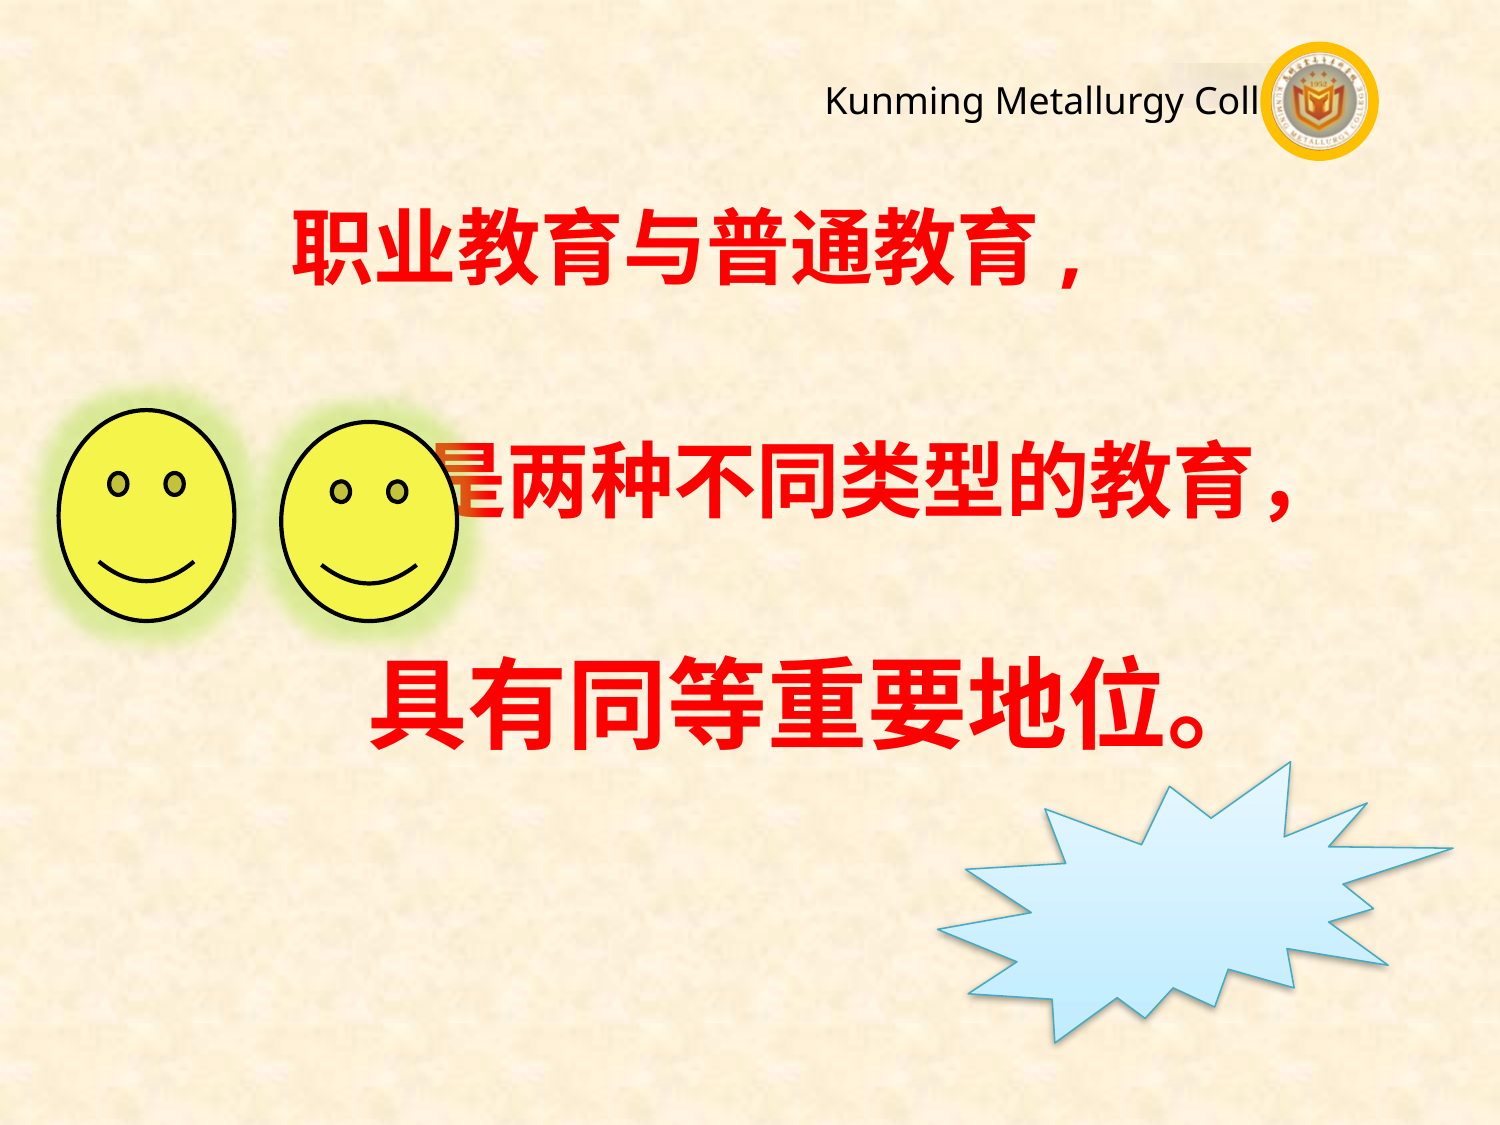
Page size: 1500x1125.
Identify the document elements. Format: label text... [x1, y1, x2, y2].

text_box [936, 761, 1454, 1044]
list 职业教育与普通教育, 是两种不同类型的教育， 具有同等重要地位。 [46, 187, 1414, 1017]
text_box [279, 419, 460, 624]
text_box [56, 407, 237, 624]
picture [0, 0, 1500, 1125]
title Kunming Metallurgy College [75, 23, 1442, 176]
